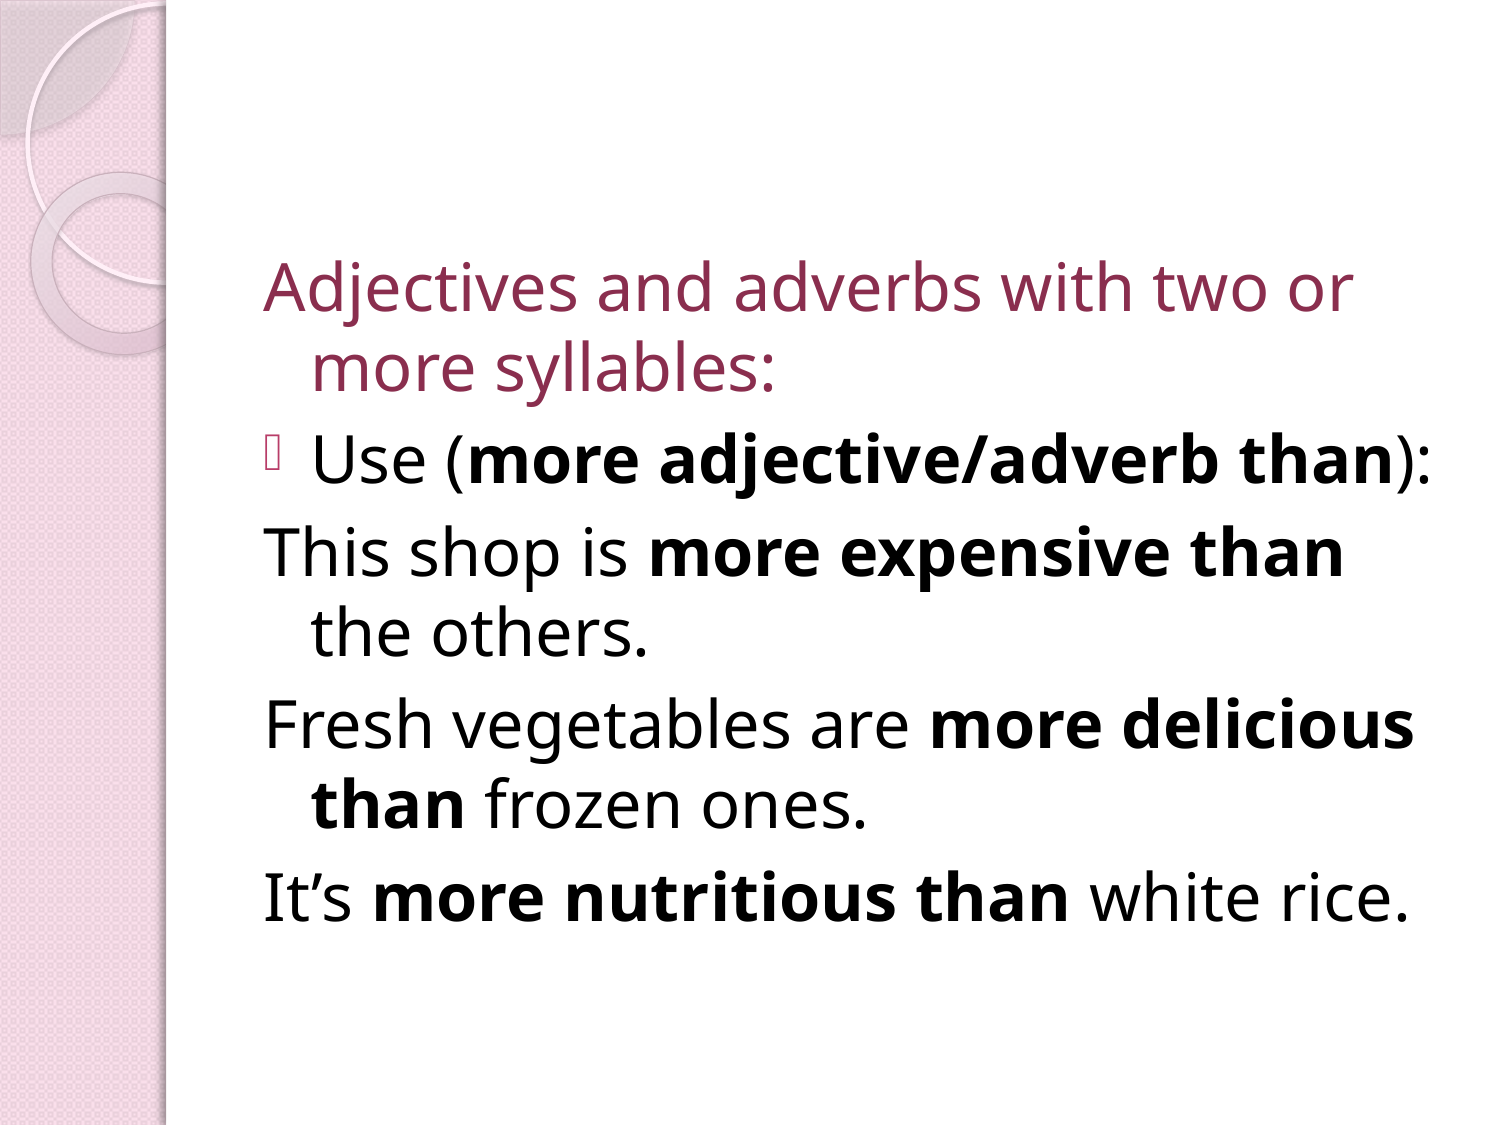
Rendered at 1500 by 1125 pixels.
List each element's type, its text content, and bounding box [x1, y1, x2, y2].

list Adjectives and adverbs with two or more syllables: Use (more adjective/adverb than): This shop is more expensive than the others. Fresh vegetables are more delicious than frozen ones. It’s more nutritious than white rice. [235, 237, 1466, 1025]
